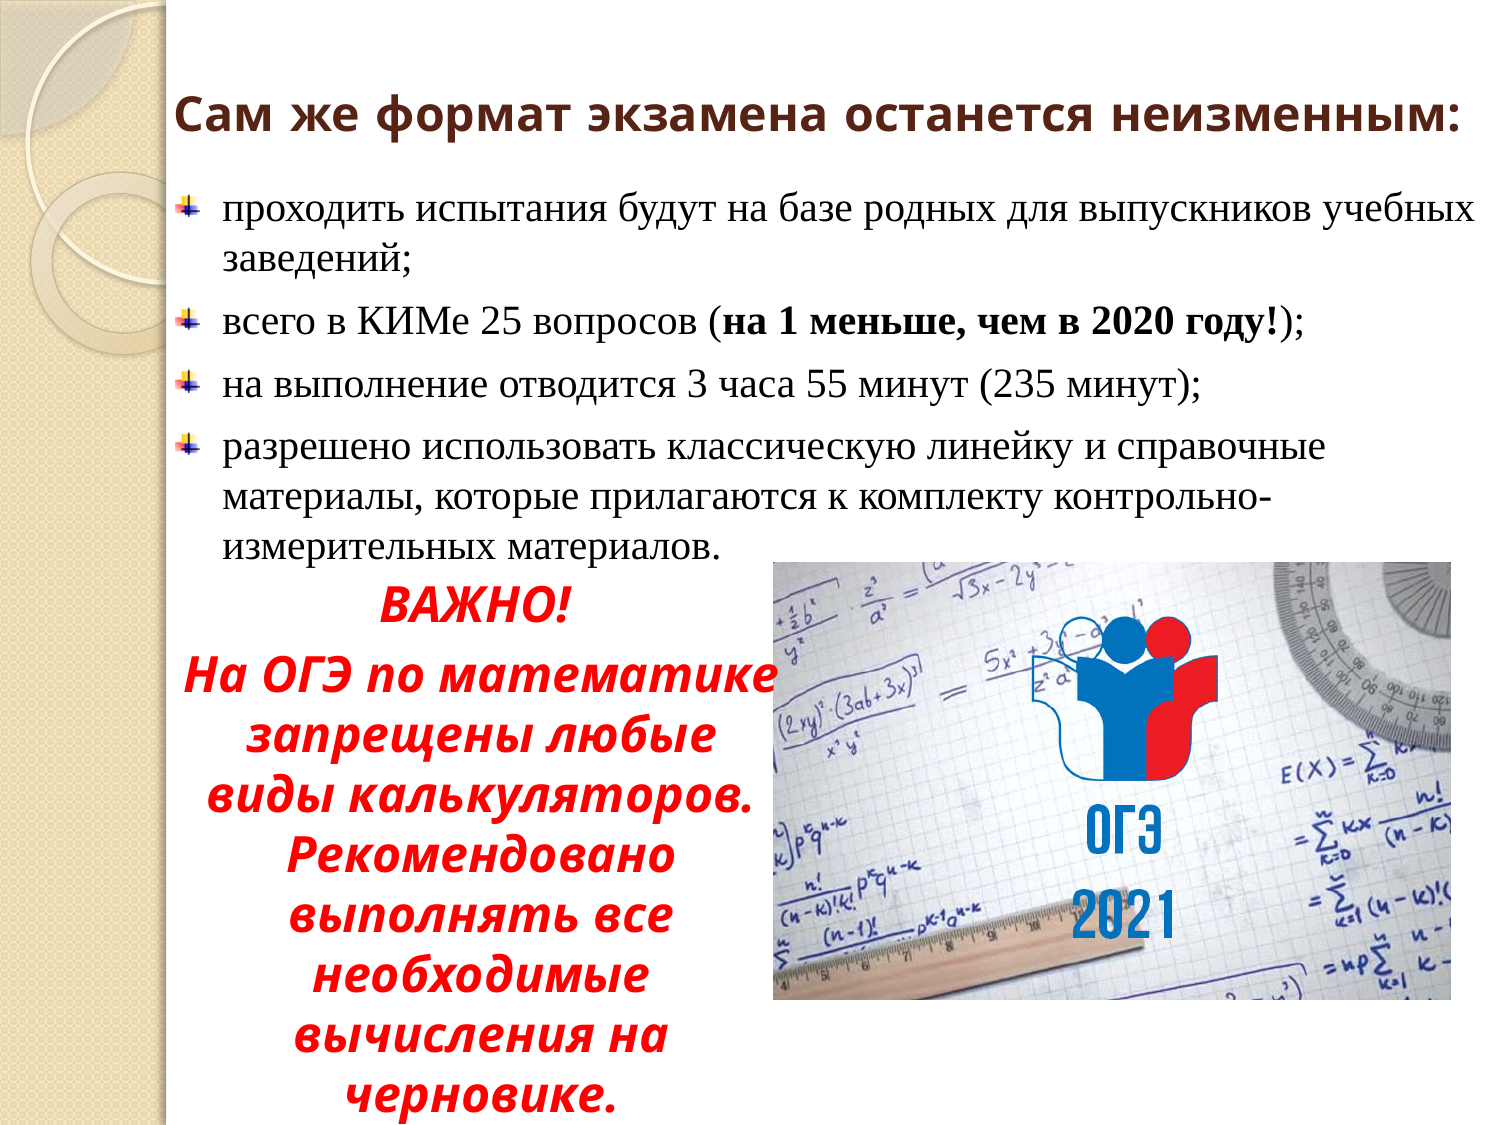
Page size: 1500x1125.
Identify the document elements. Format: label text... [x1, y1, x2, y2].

picture [773, 562, 1451, 1000]
picture [175, 368, 200, 393]
text_box ВАЖНО! На ОГЭ по математике запрещены любые виды калькуляторов. Рекомендовано выполнять все необходимые вычисления на черновике. [166, 564, 798, 1125]
title Сам же формат экзамена останется неизменным: [159, 66, 1478, 172]
picture [175, 193, 200, 217]
picture [175, 431, 200, 455]
picture [175, 306, 200, 330]
list проходить испытания будут на базе родных для выпускников учебных заведений; всего в КИМе 25 вопросов (на 1 меньше, чем в 2020 году!); на выполнение отводится 3 часа 55 минут (235 минут); разрешено использовать классическую линейку и справочные материалы, которые прилагаются к комплекту контрольно-измерительных материалов. [147, 172, 1500, 634]
